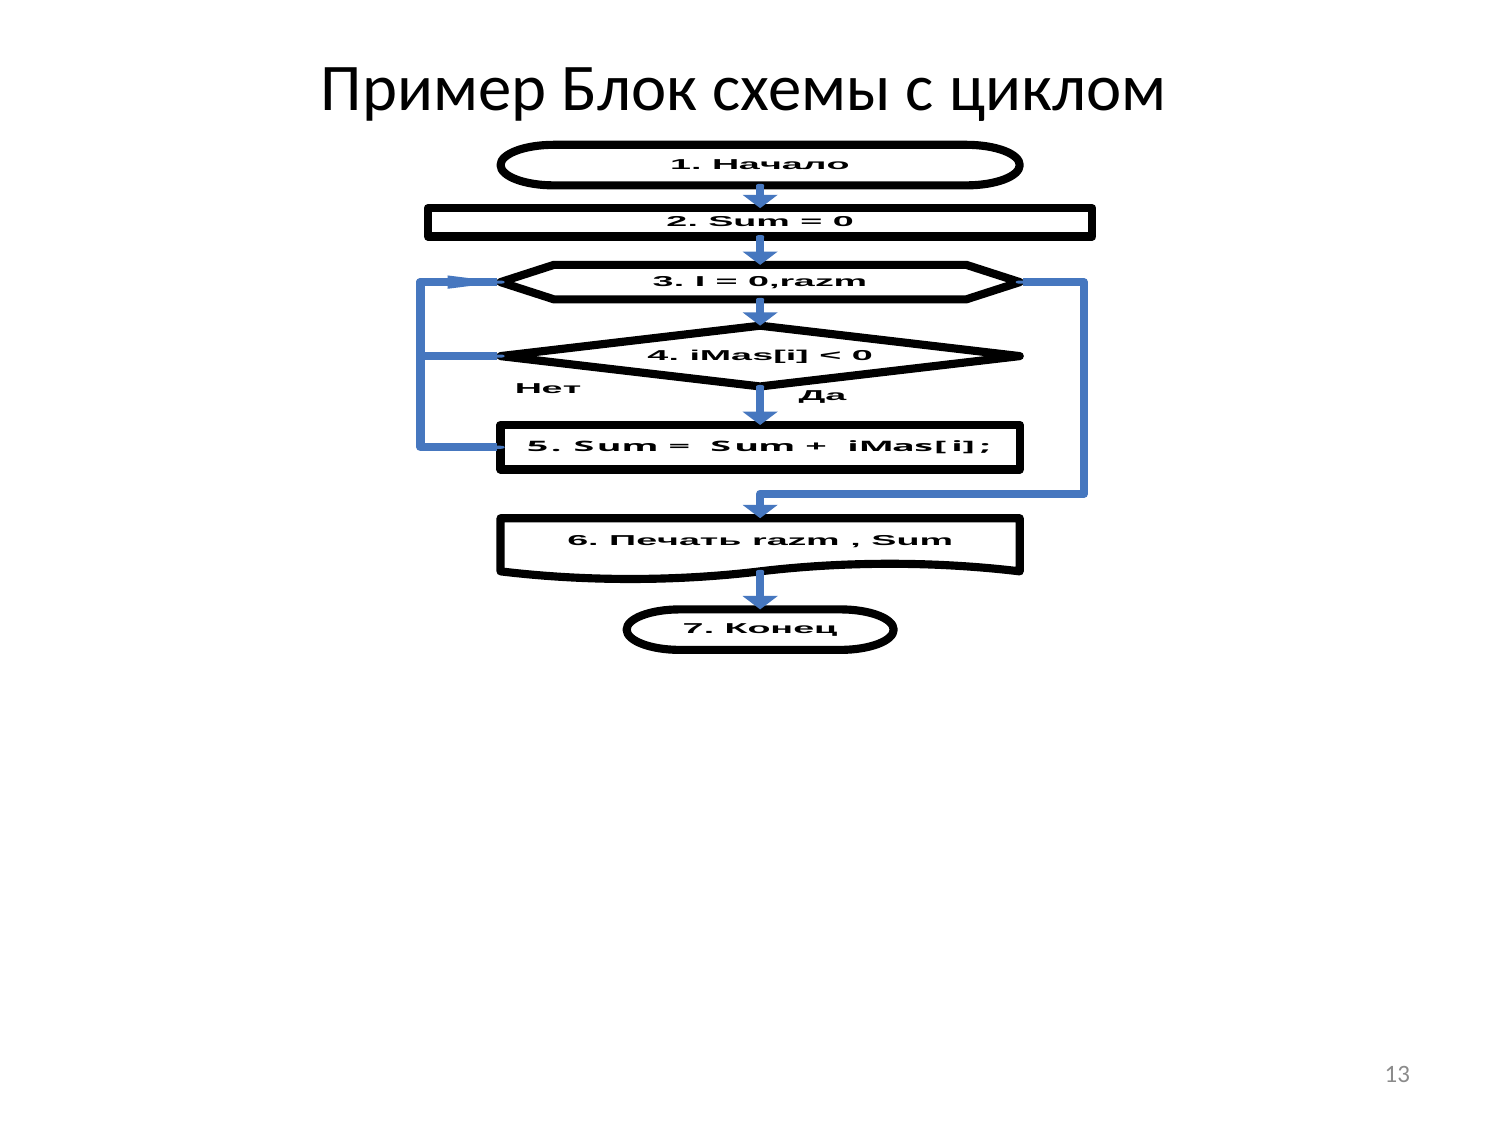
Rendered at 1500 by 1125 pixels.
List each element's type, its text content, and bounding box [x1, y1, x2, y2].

slide_number 13 [1074, 1042, 1425, 1103]
title Пример Блок схемы с циклом [135, 19, 1353, 149]
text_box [300, 125, 1164, 1083]
